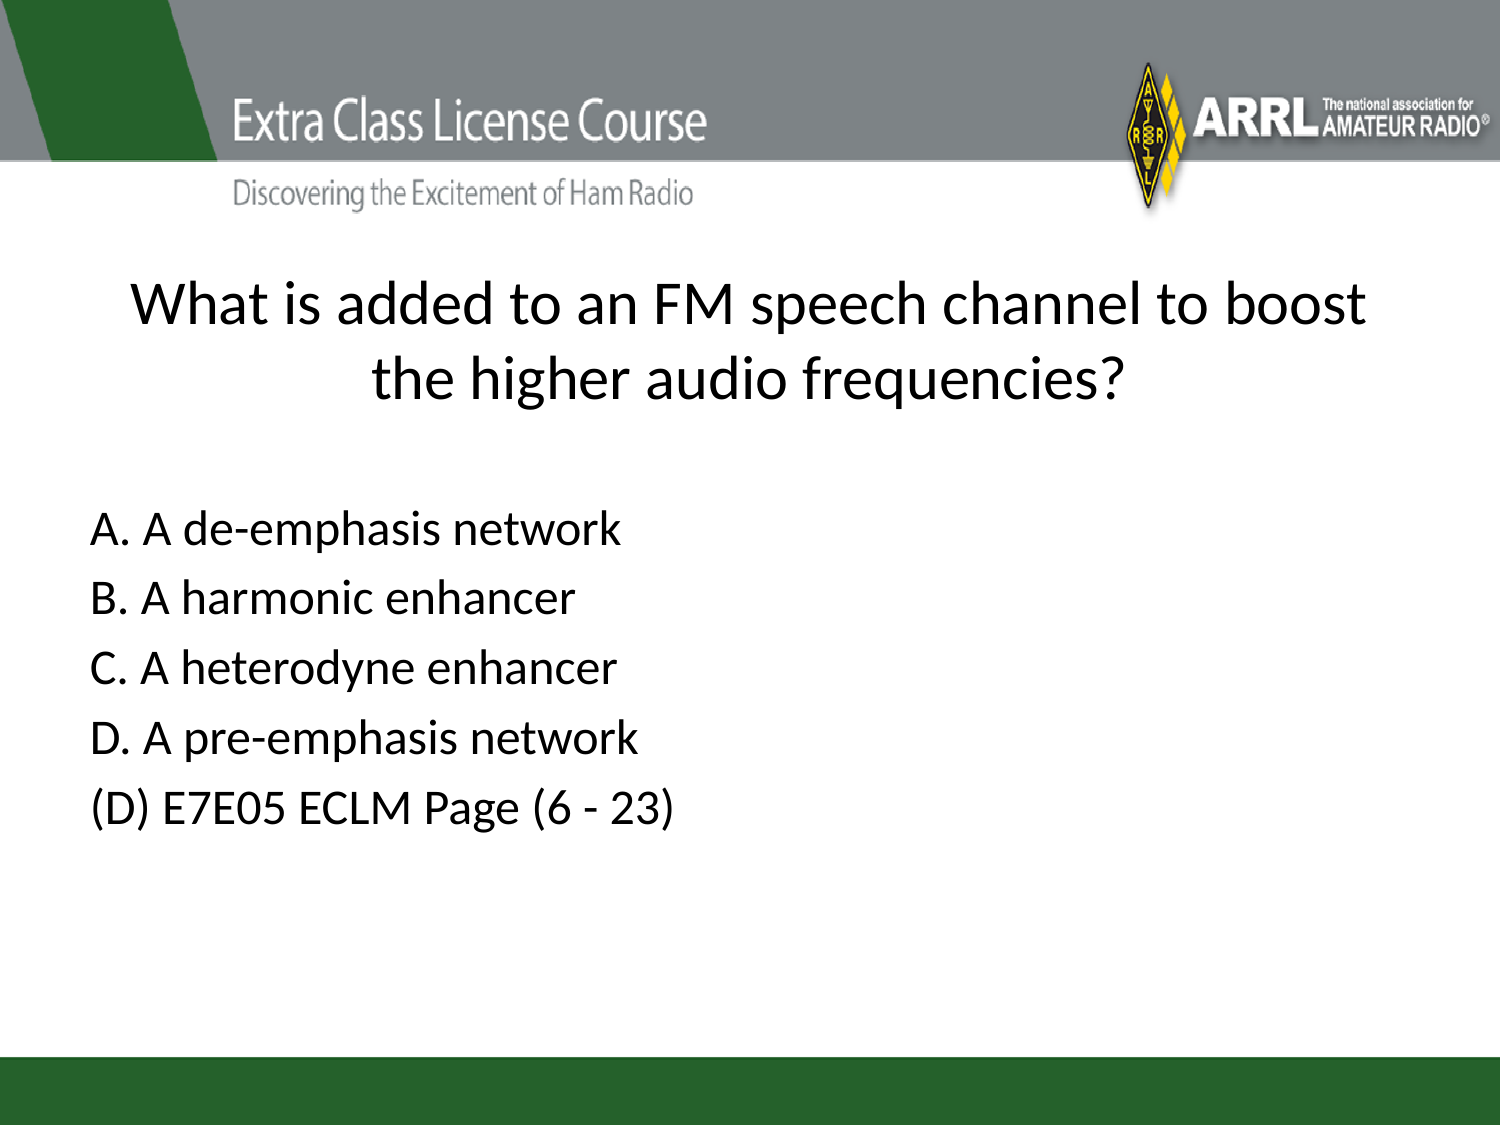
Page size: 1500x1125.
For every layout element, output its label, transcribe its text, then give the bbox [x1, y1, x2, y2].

list A. A de-emphasis network B. A harmonic enhancer C. A heterodyne enhancer D. A pre-emphasis network (D) E7E05 ECLM Page (6 - 23) [75, 487, 1425, 1005]
picture [0, 0, 1500, 1125]
title What is added to an FM speech channel to boost the higher audio frequencies? [75, 254, 1425, 435]
